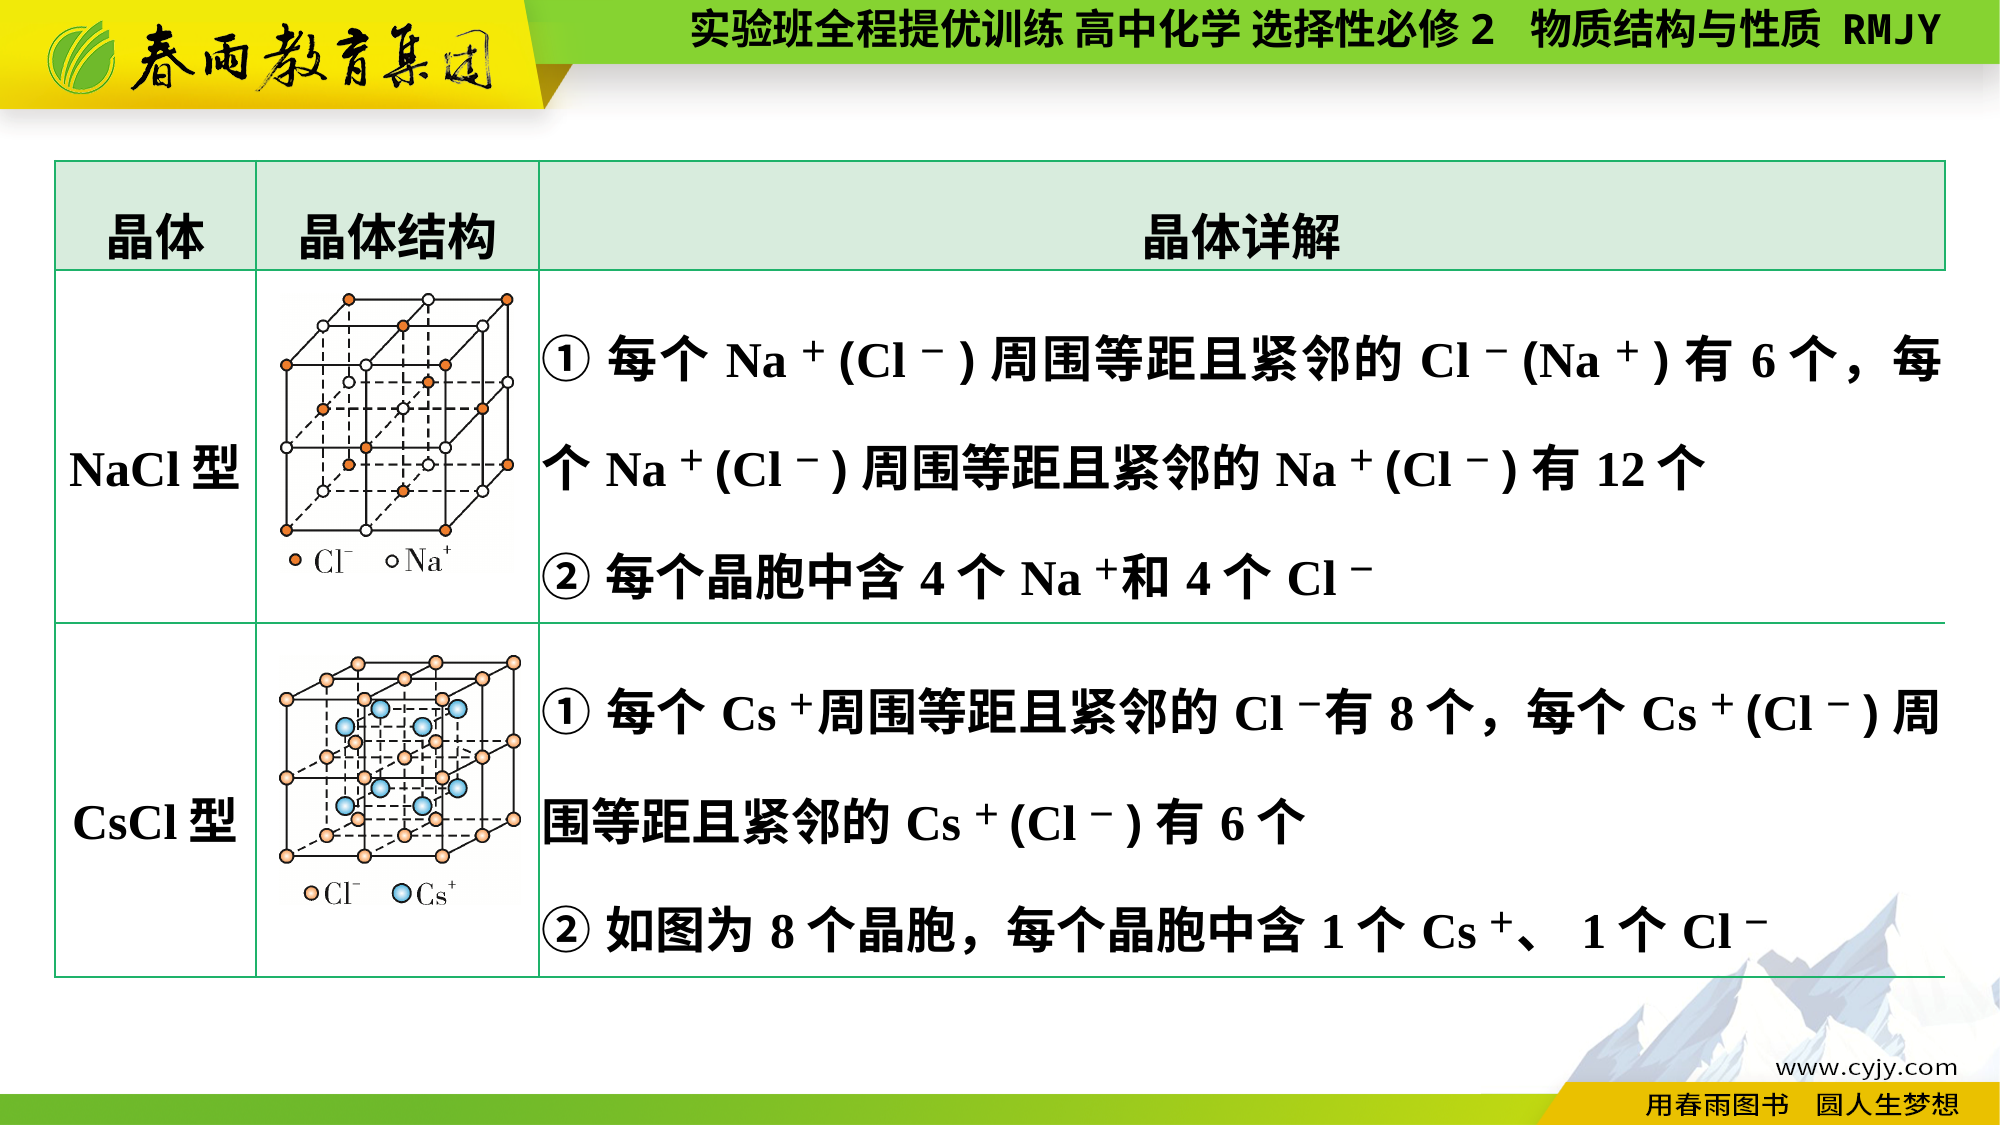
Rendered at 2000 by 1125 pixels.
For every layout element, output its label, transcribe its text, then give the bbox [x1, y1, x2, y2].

table_cell [257, 271, 538, 622]
picture [0, 0, 2000, 1125]
table_header 晶体详解 [540, 162, 1944, 269]
table_header 晶体 [56, 162, 255, 269]
table_cell [257, 624, 538, 976]
table_cell CsCl型 [56, 624, 255, 976]
table_cell ①每个Cs＋周围等距且紧邻的Cl－有8个，每个Cs＋(Cl－)周围等距且紧邻的Cs＋(Cl－)有6个 ②如图为8个晶胞，每个晶胞中含1个Cs＋、1个Cl－ [540, 624, 1945, 976]
table_header 晶体结构 [257, 162, 538, 269]
table_cell NaCl型 [56, 271, 255, 622]
table_cell ①每个Na＋(Cl－)周围等距且紧邻的Cl－(Na＋)有6个，每个Na＋(Cl－)周围等距且紧邻的Na＋(Cl－)有12个 ②每个晶胞中含4个Na＋和4个Cl－ [540, 271, 1945, 622]
